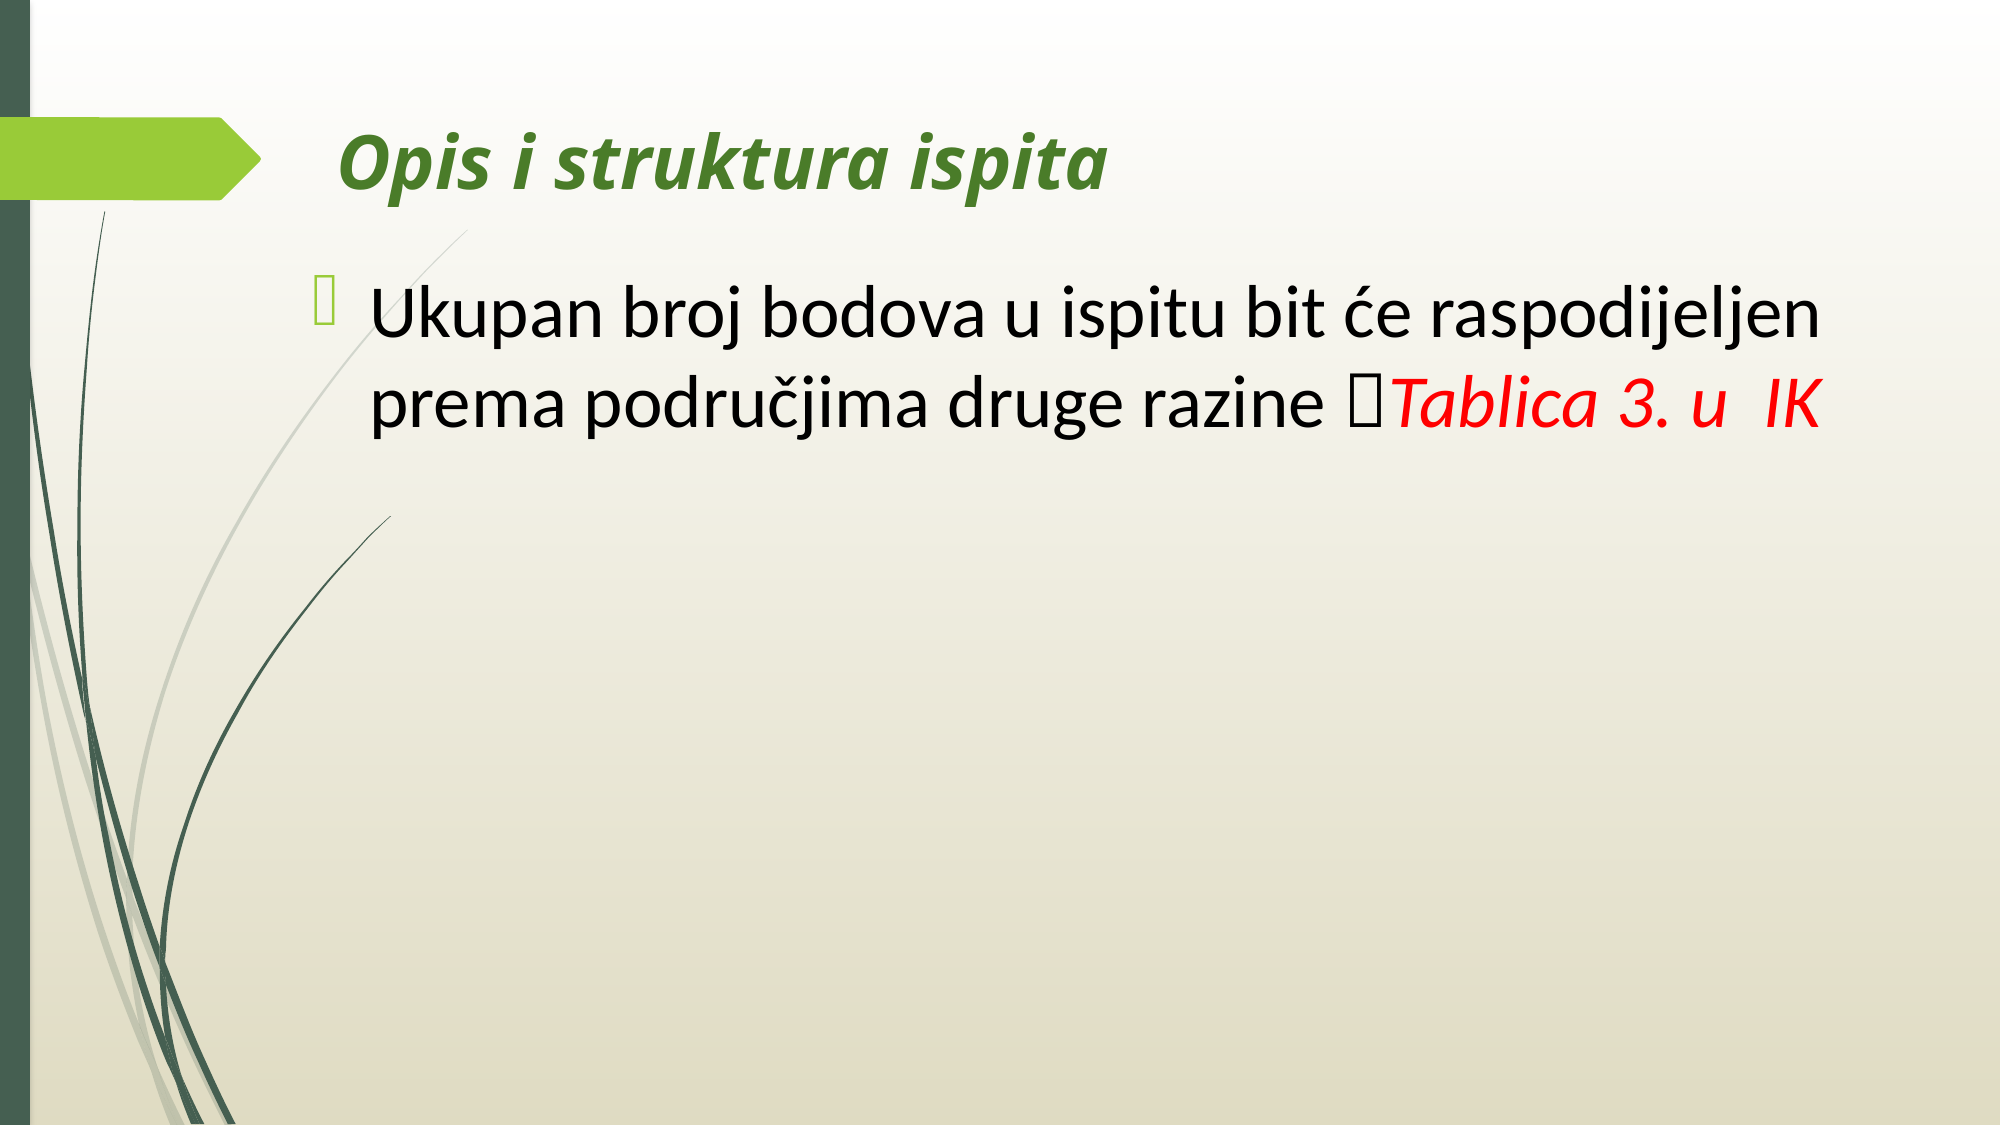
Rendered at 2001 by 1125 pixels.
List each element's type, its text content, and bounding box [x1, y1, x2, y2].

text_box Opis i struktura ispita [321, 106, 1784, 317]
text_box Ukupan broj bodova u ispitu bit će raspodijeljen prema područjima druge razine Tablica 3. u IK [298, 255, 1887, 561]
